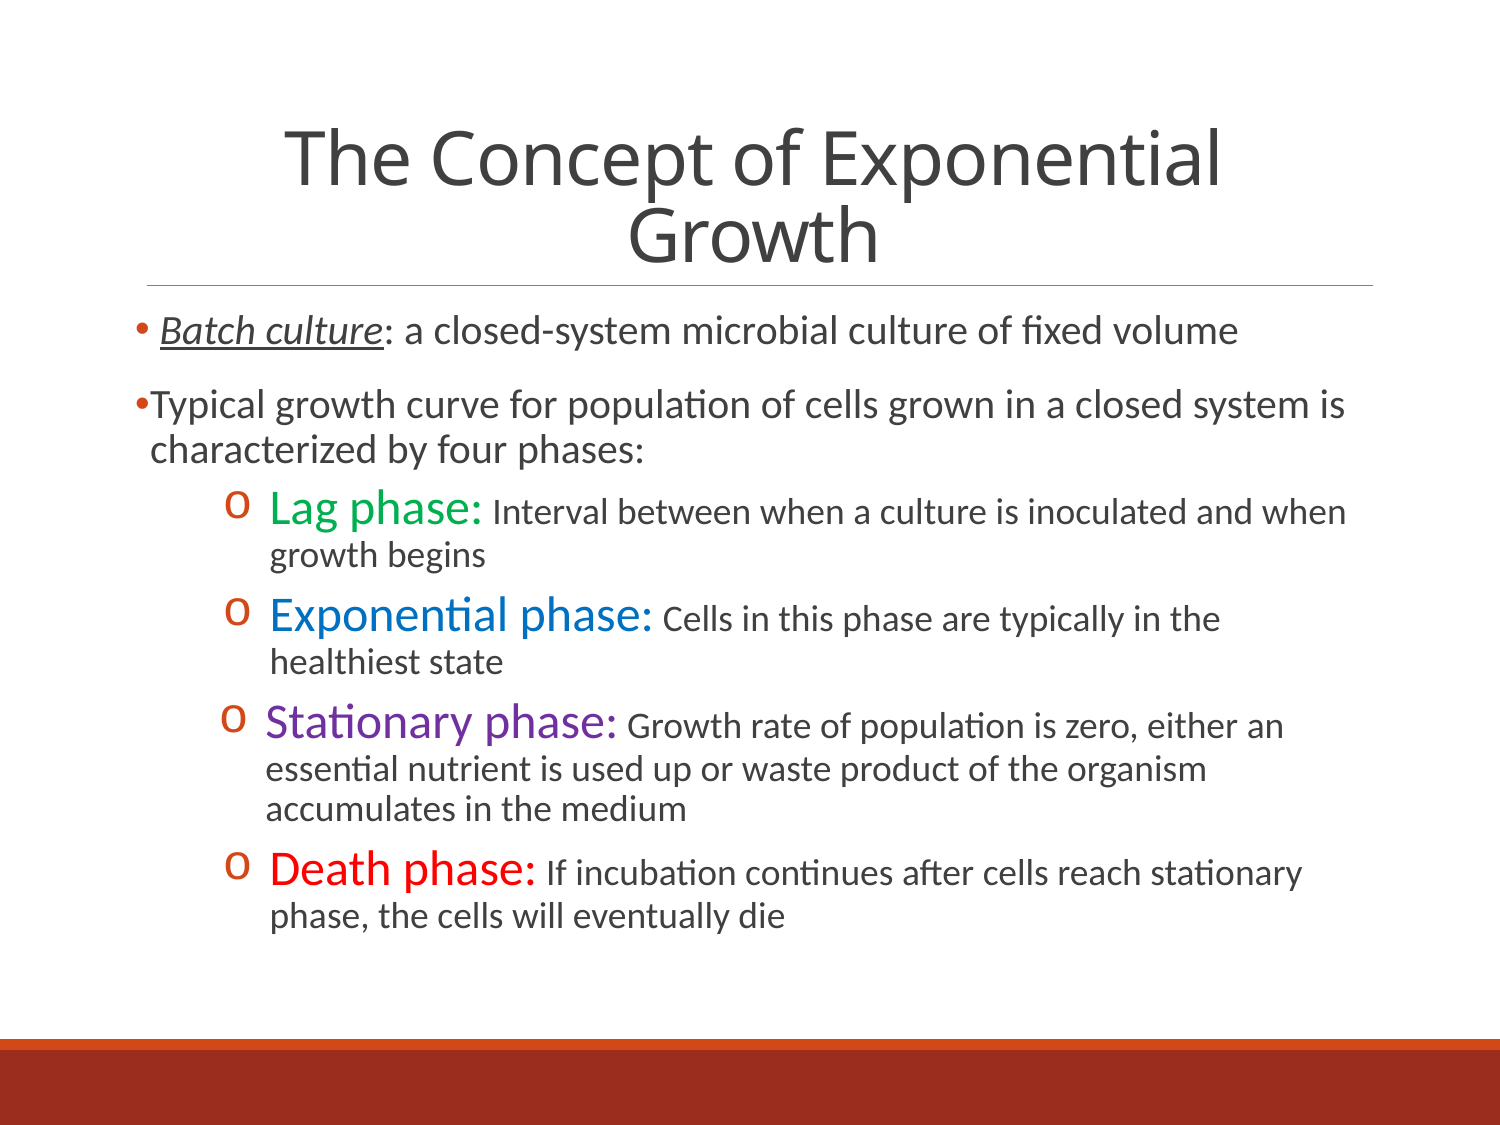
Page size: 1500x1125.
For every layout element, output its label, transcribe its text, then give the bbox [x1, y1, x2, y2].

title The Concept of Exponential Growth [135, 47, 1373, 285]
list Batch culture: a closed-system microbial culture of fixed volume Typical growth curve for population of cells grown in a closed system is characterized by four phases: Lag phase: Interval between when a culture is inoculated and when growth begins Exponential phase: Cells in this phase are typically in the healthiest state Stationary phase: Growth rate of population is zero, either an essential nutrient is used up or waste product of the organism accumulates in the medium Death phase: If incubation continues after cells reach stationary phase, the cells will eventually die [135, 301, 1373, 962]
